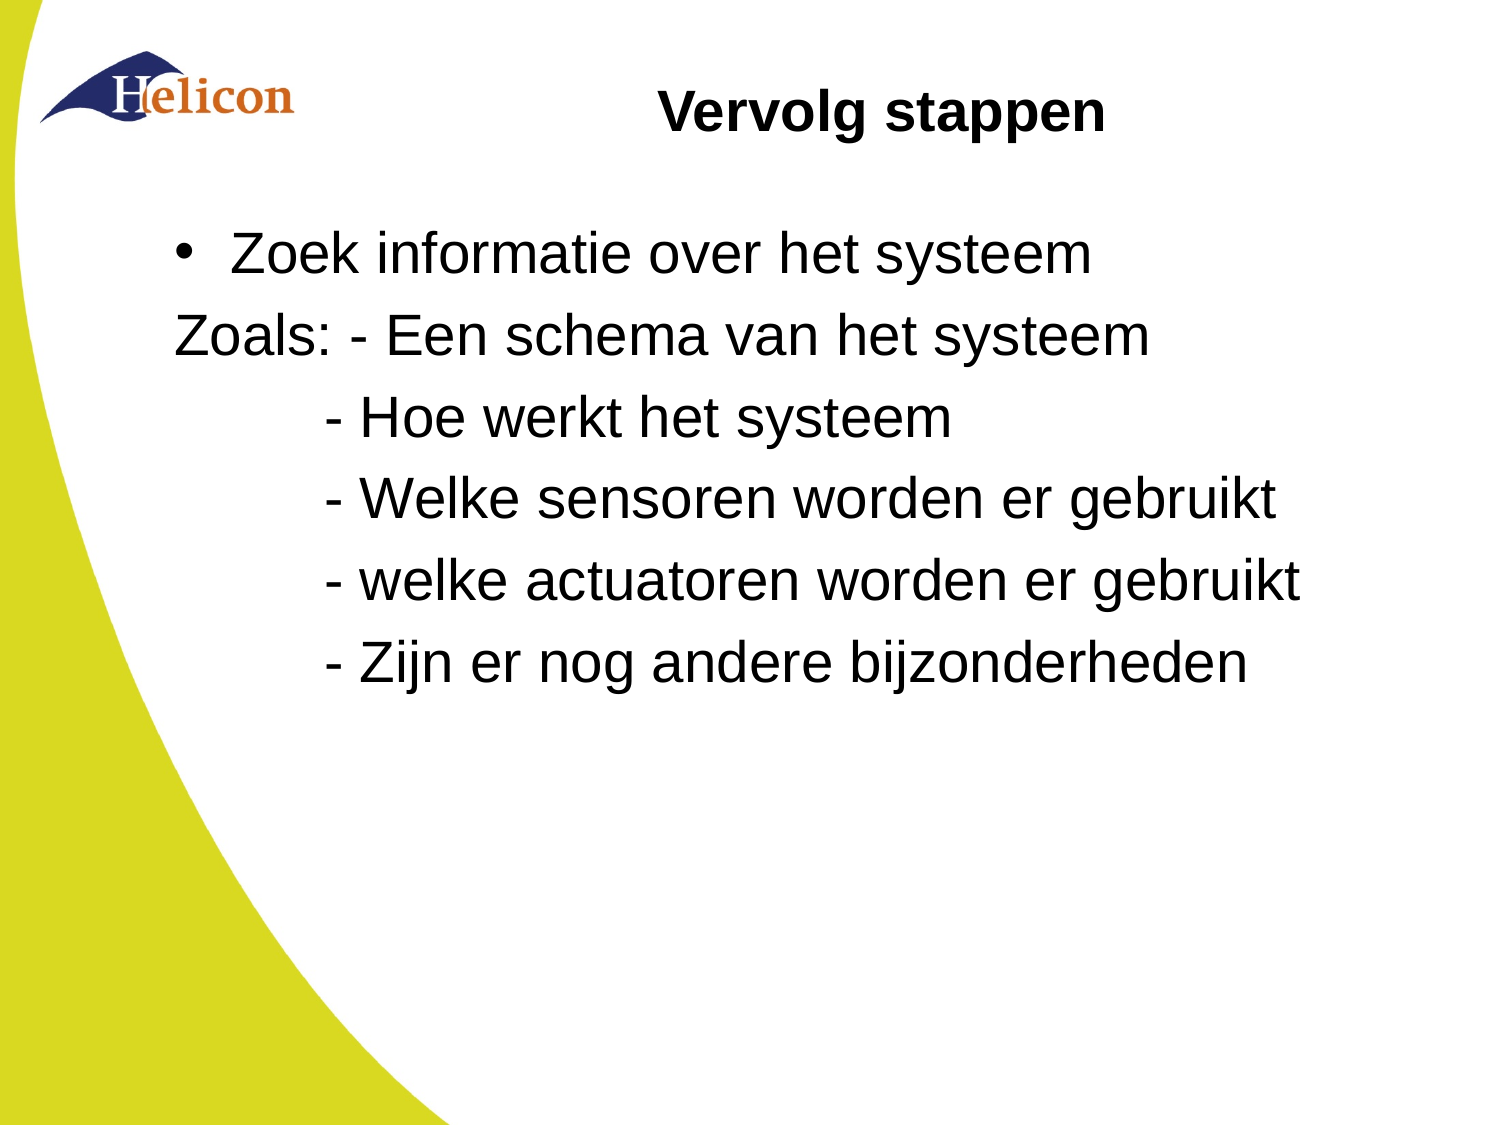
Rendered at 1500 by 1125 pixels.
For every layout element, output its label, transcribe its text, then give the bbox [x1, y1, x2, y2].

list Zoek informatie over het systeem Zoals: - Een schema van het systeem - Hoe werkt het systeem - Welke sensoren worden er gebruikt - welke actuatoren worden er gebruikt - Zijn er nog andere bijzonderheden [159, 208, 1388, 1017]
title Vervolg stappen [337, 54, 1428, 161]
picture [0, 0, 1500, 1125]
